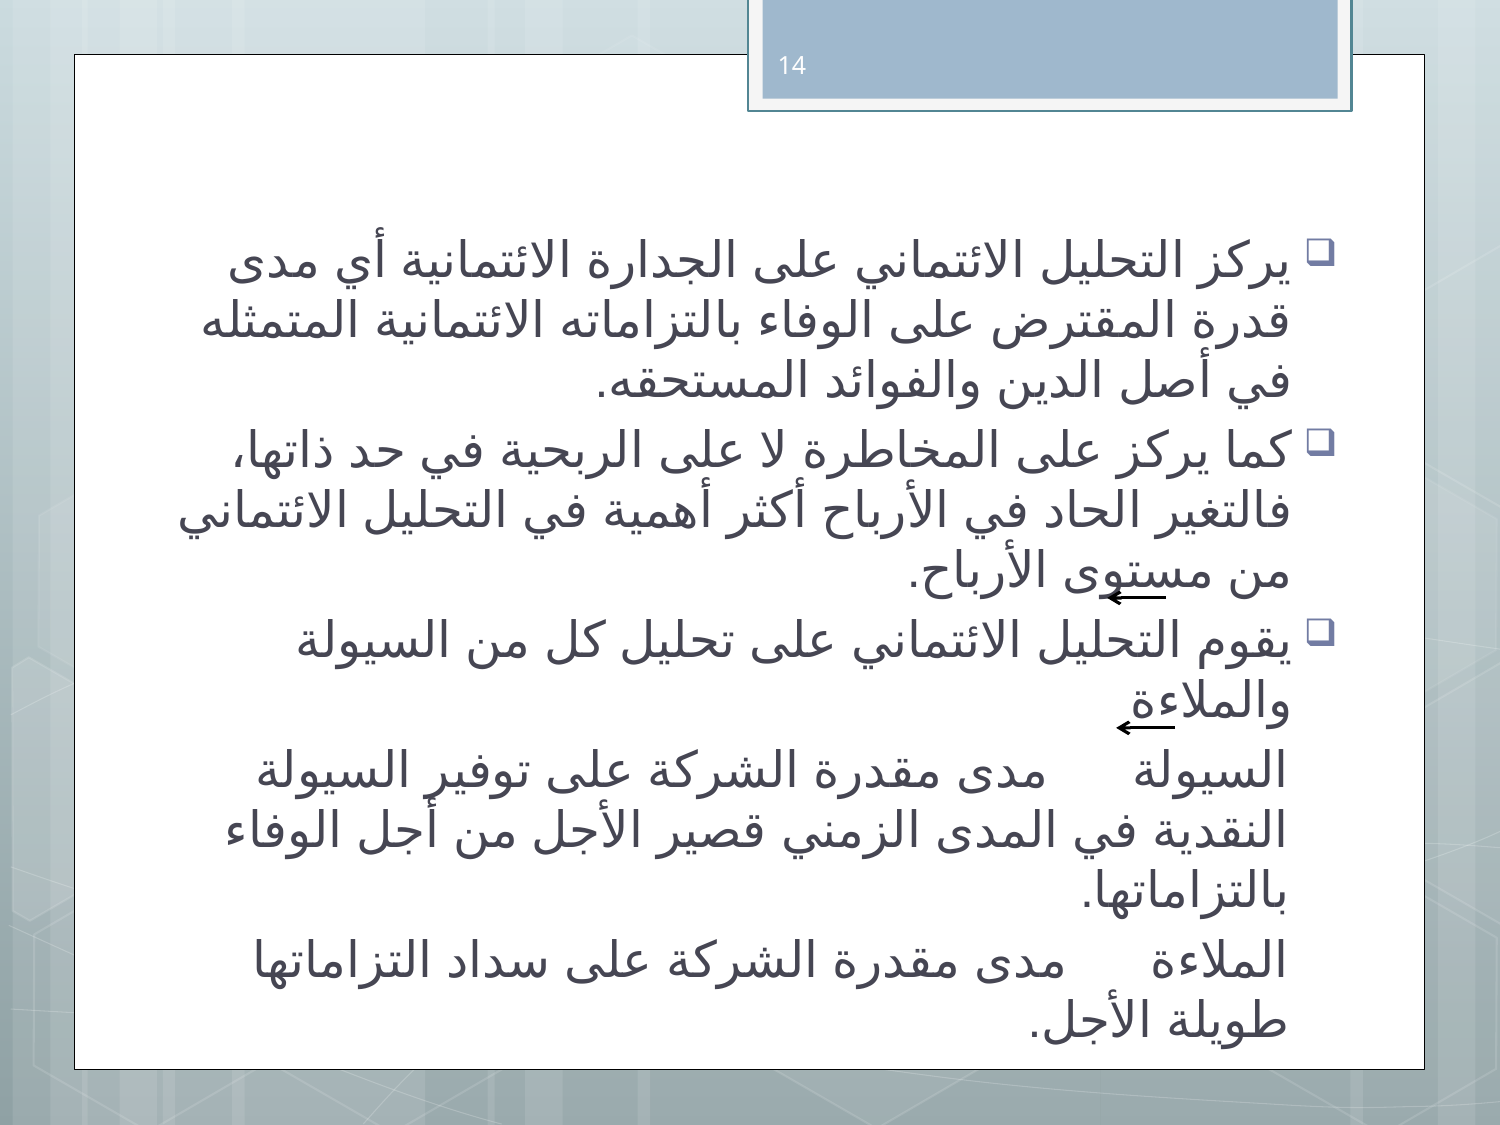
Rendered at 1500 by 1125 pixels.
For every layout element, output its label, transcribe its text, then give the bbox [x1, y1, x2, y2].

slide_number 14 [762, 36, 982, 97]
list يركز التحليل الائتماني على الجدارة الائتمانية أي مدى قدرة المقترض على الوفاء بالتزاماته الائتمانية المتمثله في أصل الدين والفوائد المستحقه. كما يركز على المخاطرة لا على الربحية في حد ذاتها، فالتغير الحاد في الأرباح أكثر أهمية في التحليل الائتماني من مستوى الأرباح. يقوم التحليل الائتماني على تحليل كل من السيولة والملاءة السيولة مدى مقدرة الشركة على توفير السيولة النقدية في المدى الزمني قصير الأجل من أجل الوفاء بالتزاماتها. الملاءة مدى مقدرة الشركة على سداد التزاماتها طويلة الأجل. [123, 219, 1365, 1000]
